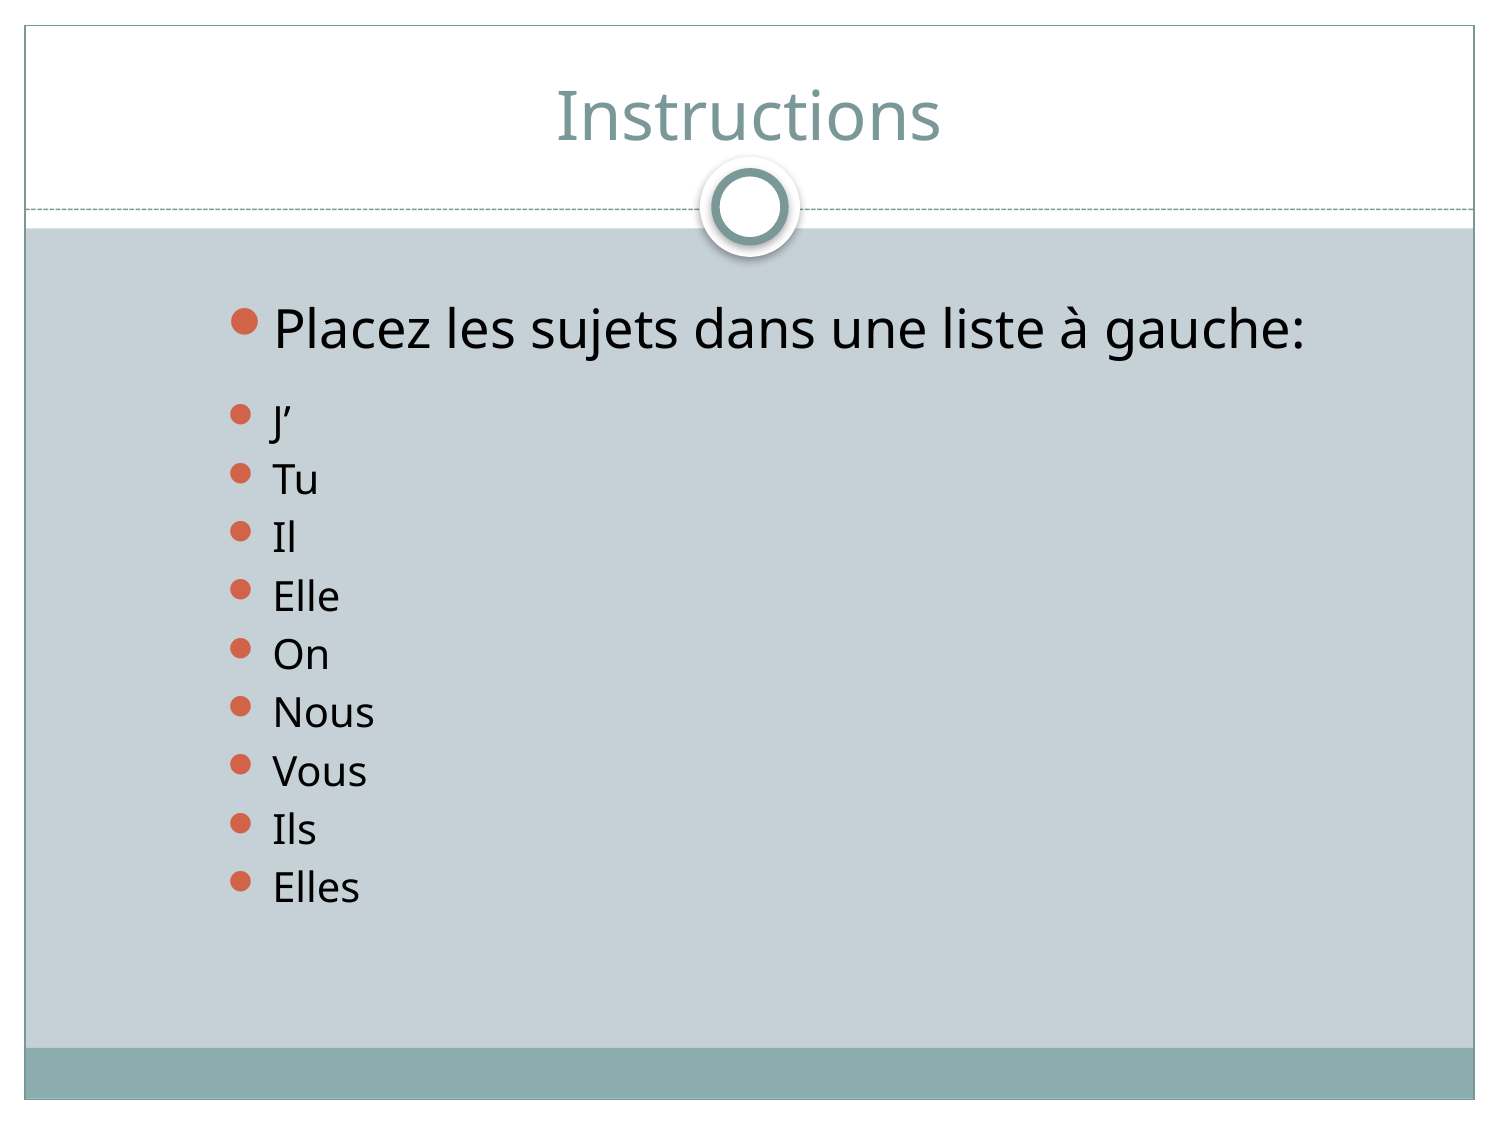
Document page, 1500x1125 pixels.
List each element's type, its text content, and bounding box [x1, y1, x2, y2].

title Instructions [49, 37, 1450, 162]
list Placez les sujets dans une liste à gauche: J’ Tu Il Elle On Nous Vous Ils Elles [212, 287, 1500, 988]
